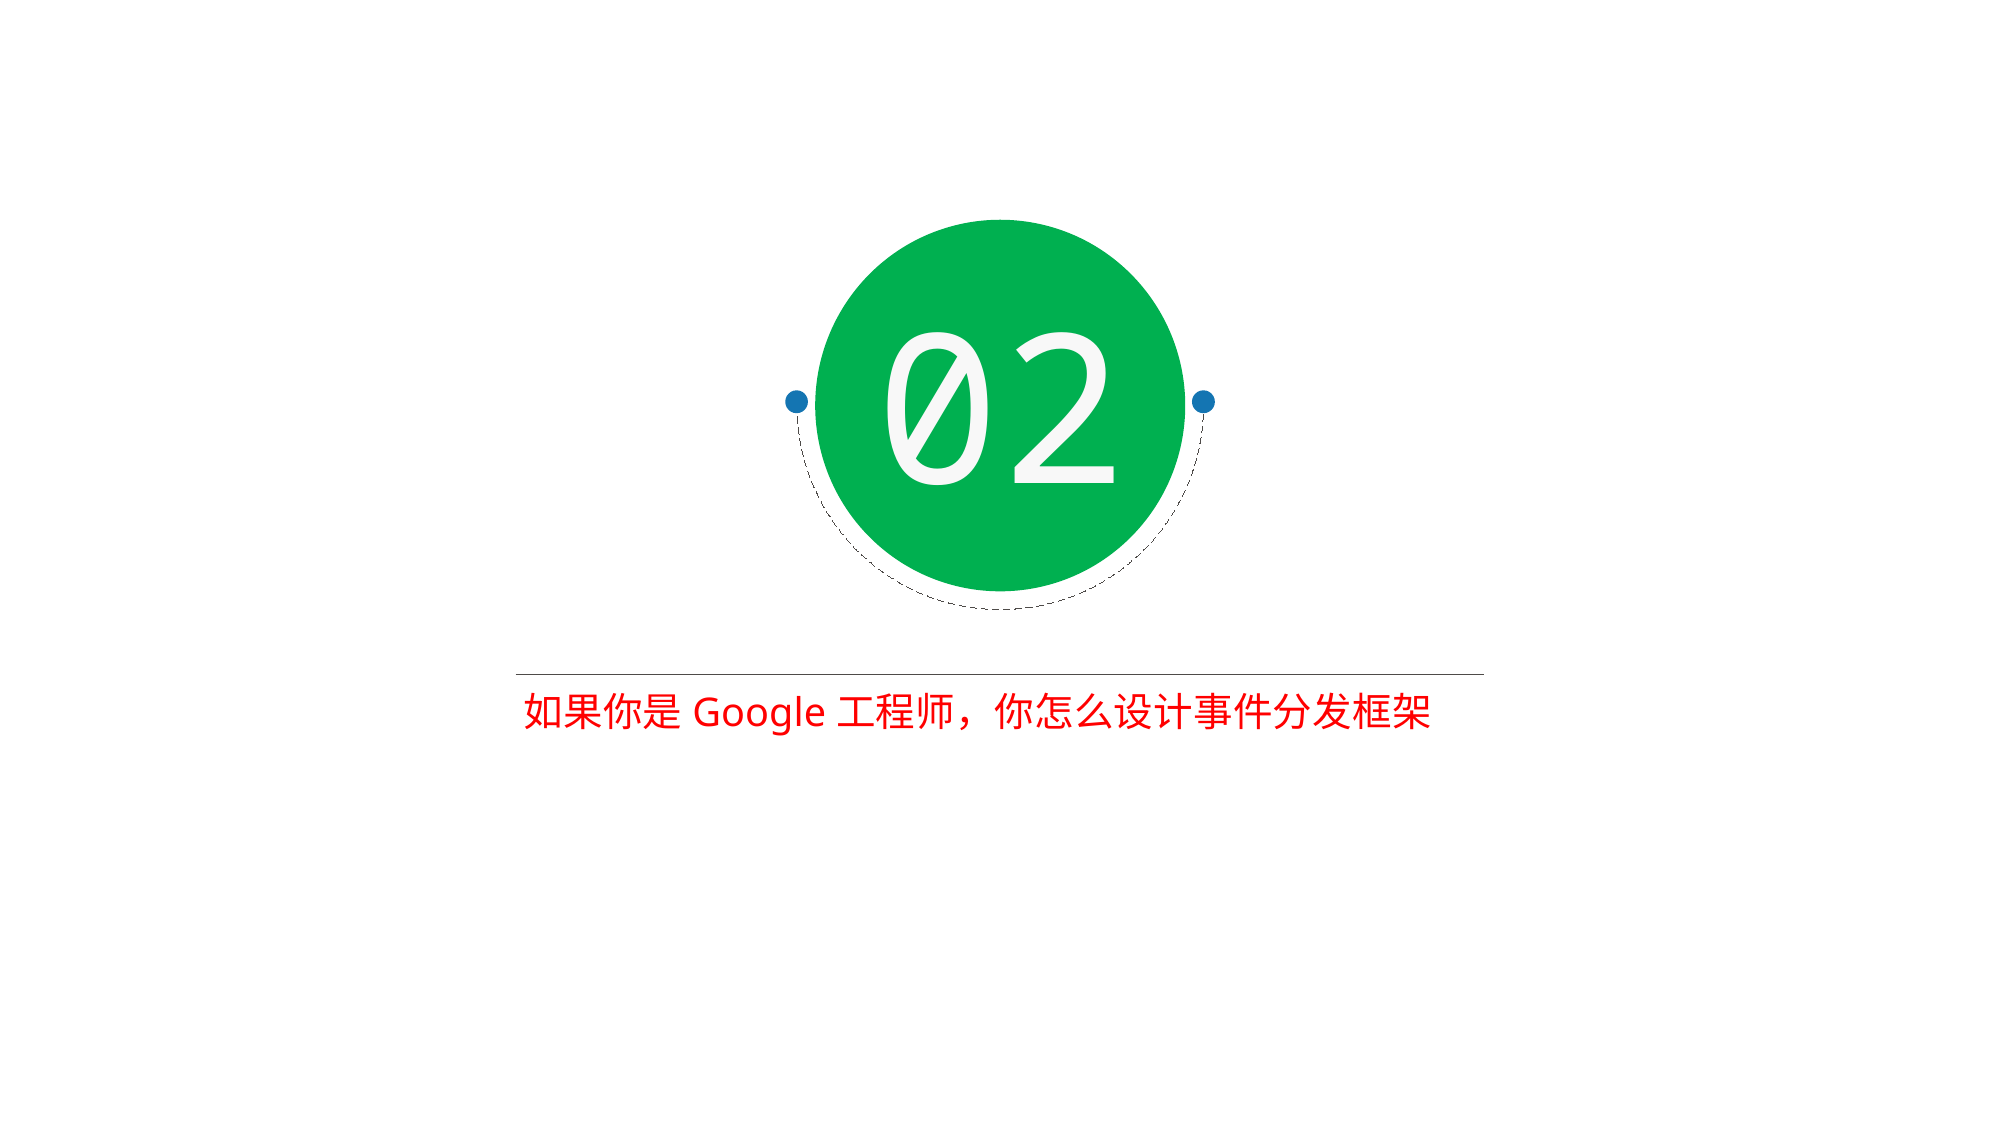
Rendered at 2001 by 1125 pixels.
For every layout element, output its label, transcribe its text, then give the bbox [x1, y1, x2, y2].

text_box [1140, 283, 1186, 404]
text_box [815, 284, 860, 405]
text_box [876, 219, 1124, 267]
text_box [1191, 390, 1215, 414]
text_box 如果你是Google工程师，你怎么设计事件分发框架 [184, 679, 1772, 742]
text_box [785, 390, 808, 414]
text_box 02 [860, 267, 1140, 533]
text_box [797, 403, 1204, 610]
